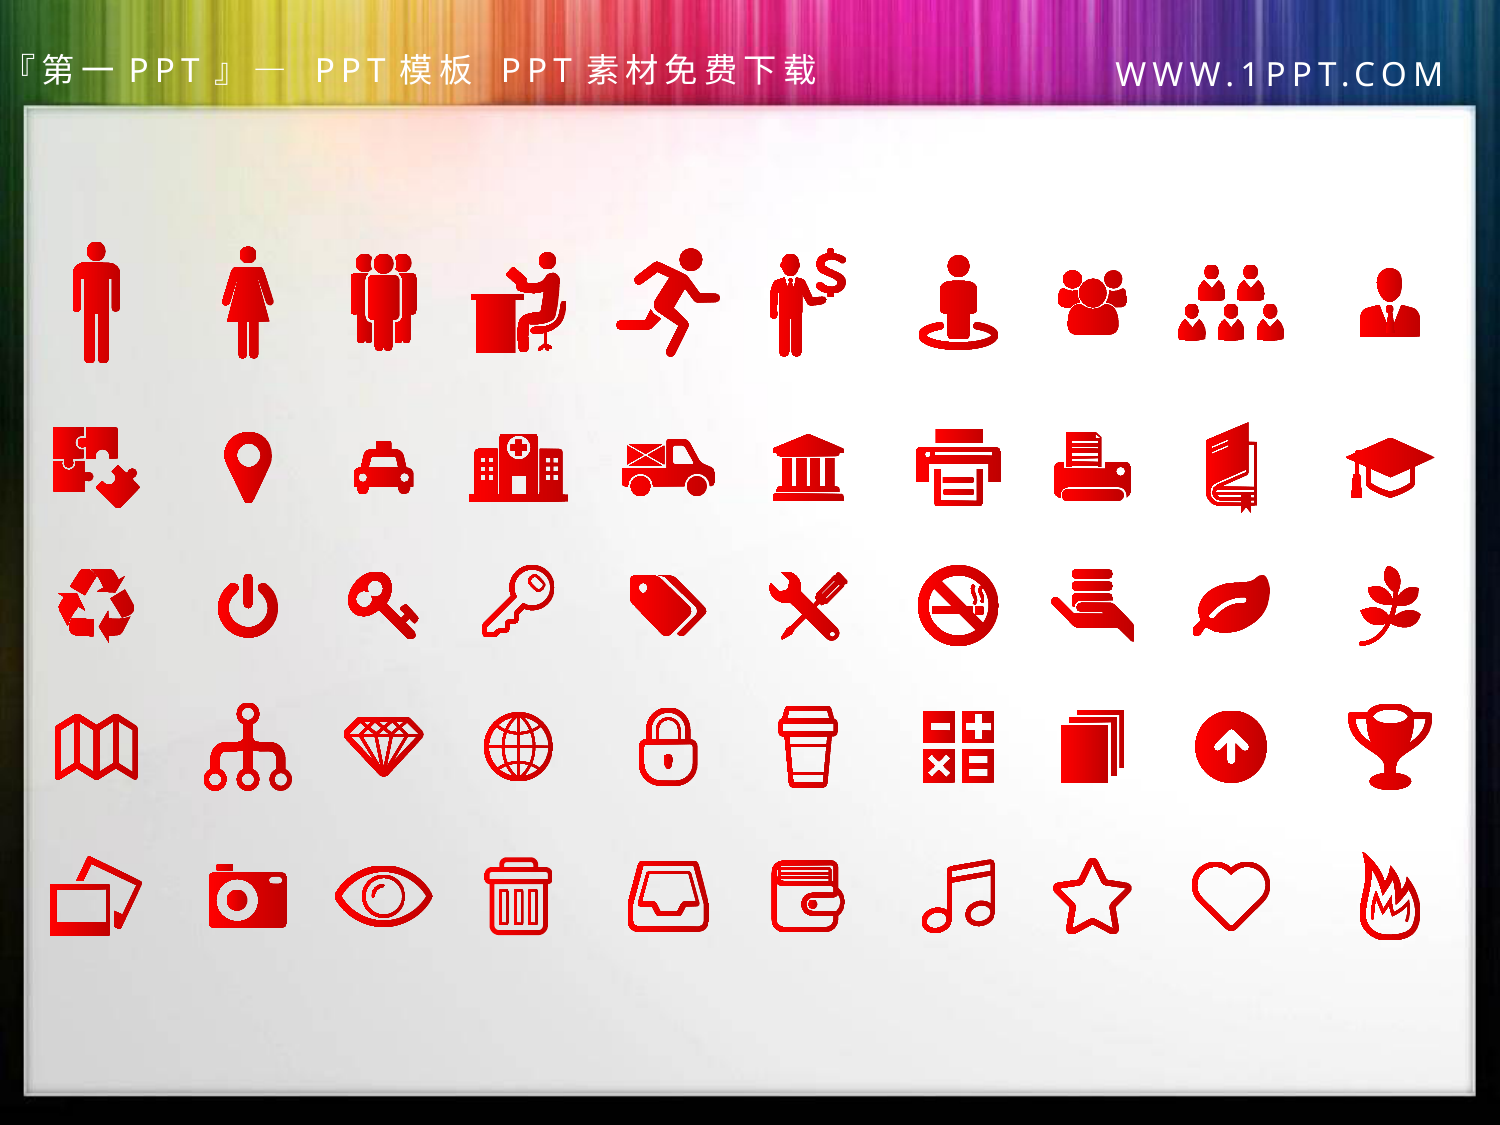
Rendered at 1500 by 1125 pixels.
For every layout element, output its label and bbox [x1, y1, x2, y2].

text_box [940, 280, 977, 339]
text_box [343, 716, 424, 777]
text_box [1050, 568, 1135, 643]
text_box [917, 564, 1000, 647]
text_box [1192, 861, 1271, 931]
text_box [616, 309, 661, 330]
text_box [470, 251, 567, 354]
text_box [776, 458, 840, 492]
text_box [627, 860, 710, 932]
text_box [208, 864, 288, 929]
text_box [1192, 575, 1271, 636]
text_box [638, 707, 698, 786]
text_box [1205, 422, 1257, 513]
text_box [1053, 431, 1132, 502]
text_box [49, 856, 144, 937]
text_box [98, 589, 135, 643]
text_box [621, 439, 715, 487]
text_box [769, 248, 848, 357]
text_box [353, 441, 414, 495]
text_box [772, 493, 844, 502]
text_box [634, 261, 721, 357]
text_box [221, 246, 275, 359]
text_box [1058, 270, 1128, 335]
text_box [468, 433, 569, 502]
text_box [915, 428, 1002, 507]
text_box [58, 593, 94, 637]
text_box [55, 713, 139, 780]
text_box [1053, 858, 1132, 935]
text_box [687, 476, 707, 496]
text_box [224, 432, 272, 504]
text_box [1359, 851, 1422, 941]
text_box [484, 857, 553, 936]
text_box [771, 860, 846, 933]
text_box [1359, 565, 1422, 646]
text_box [334, 865, 434, 928]
text_box [772, 433, 844, 457]
text_box [203, 702, 293, 791]
text_box [947, 255, 970, 277]
text_box [918, 322, 999, 350]
text_box [348, 571, 420, 640]
text_box [1359, 268, 1421, 337]
text_box [921, 859, 996, 933]
text_box [679, 248, 703, 271]
text_box [52, 426, 141, 509]
text_box [1345, 437, 1436, 498]
text_box [1178, 264, 1285, 341]
text_box [630, 476, 651, 496]
text_box [218, 583, 279, 638]
picture [0, 0, 1500, 1125]
text_box [72, 241, 121, 364]
text_box [769, 571, 848, 641]
text_box [778, 705, 839, 788]
text_box [350, 253, 417, 352]
text_box [484, 712, 554, 782]
text_box [243, 573, 253, 609]
text_box [1348, 703, 1433, 790]
text_box [629, 575, 707, 636]
text_box [1195, 710, 1268, 783]
text_box [1060, 709, 1125, 784]
text_box [482, 564, 556, 638]
text_box [70, 568, 125, 596]
text_box [922, 710, 995, 783]
